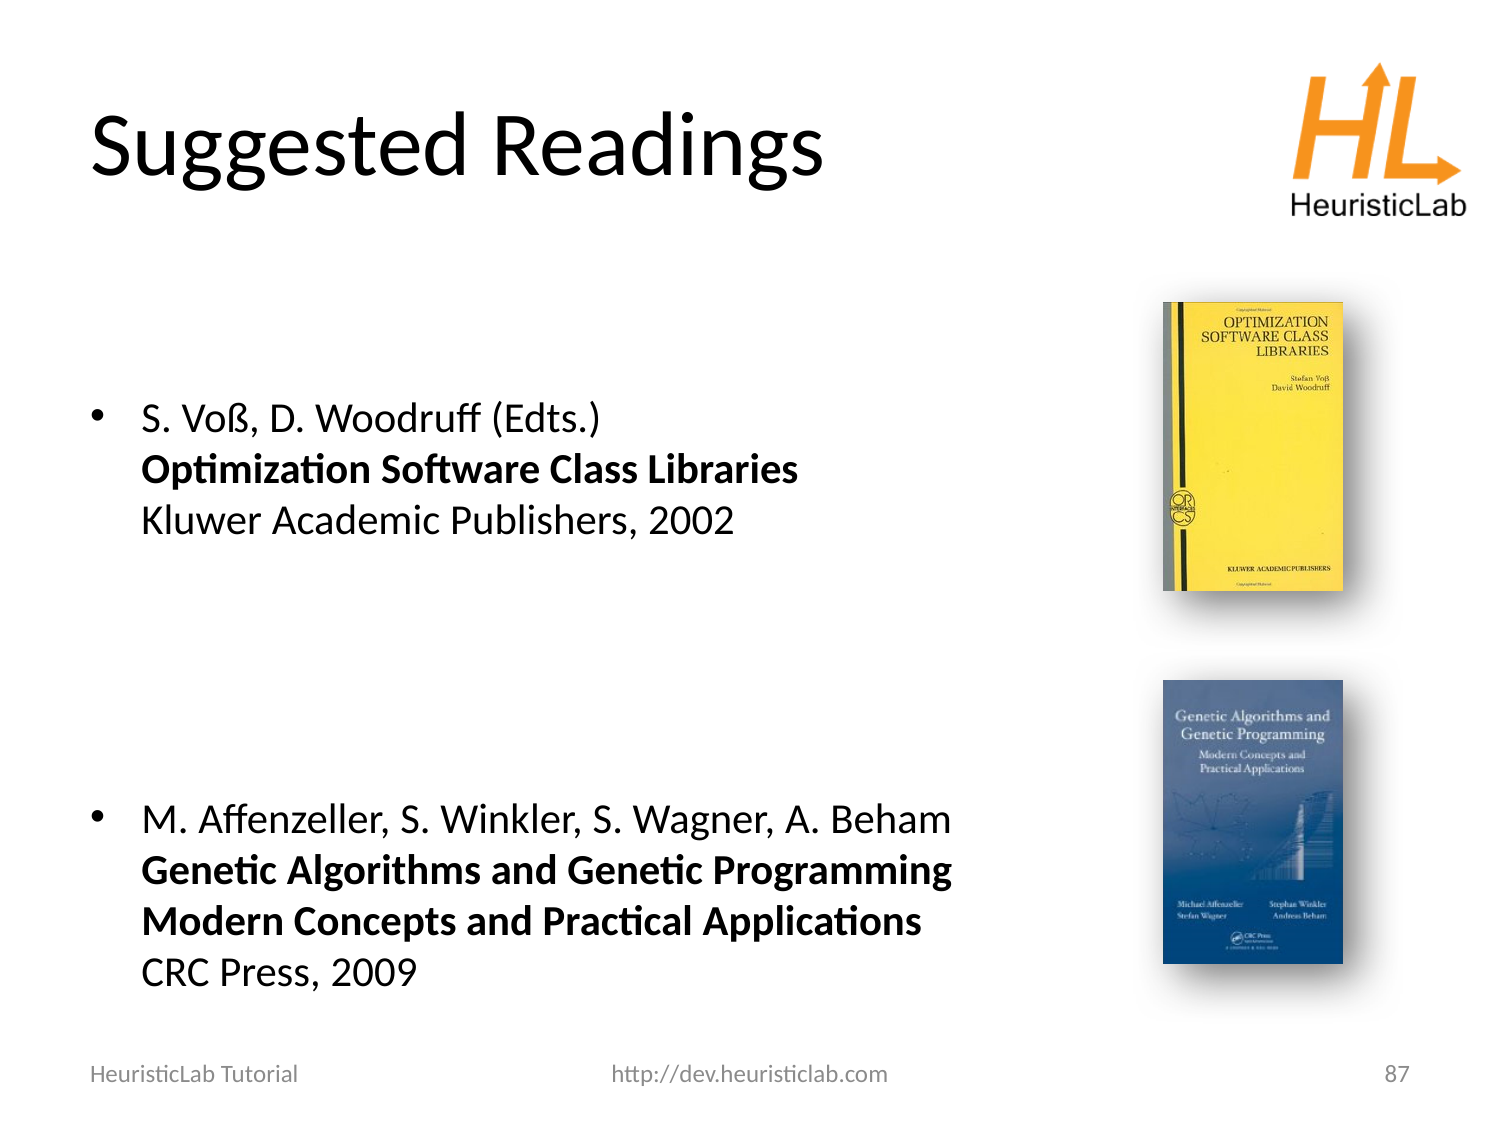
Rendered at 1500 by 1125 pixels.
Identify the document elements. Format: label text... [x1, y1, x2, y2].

slide_number 87 [1074, 1042, 1425, 1103]
footer http://dev.heuristiclab.com [512, 1042, 988, 1103]
picture [1162, 302, 1344, 592]
picture [1281, 27, 1474, 244]
list S. Voß, D. Woodruff (Edts.) Optimization Software Class Libraries Kluwer Academic Publishers, 2002 M. Affenzeller, S. Winkler, S. Wagner, A. Beham Genetic Algorithms and Genetic Programming Modern Concepts and Practical Applications CRC Press, 2009 [75, 262, 1425, 1005]
title Suggested Readings [75, 45, 1282, 233]
picture [1163, 680, 1344, 964]
slide_number HeuristicLab Tutorial [75, 1042, 425, 1103]
